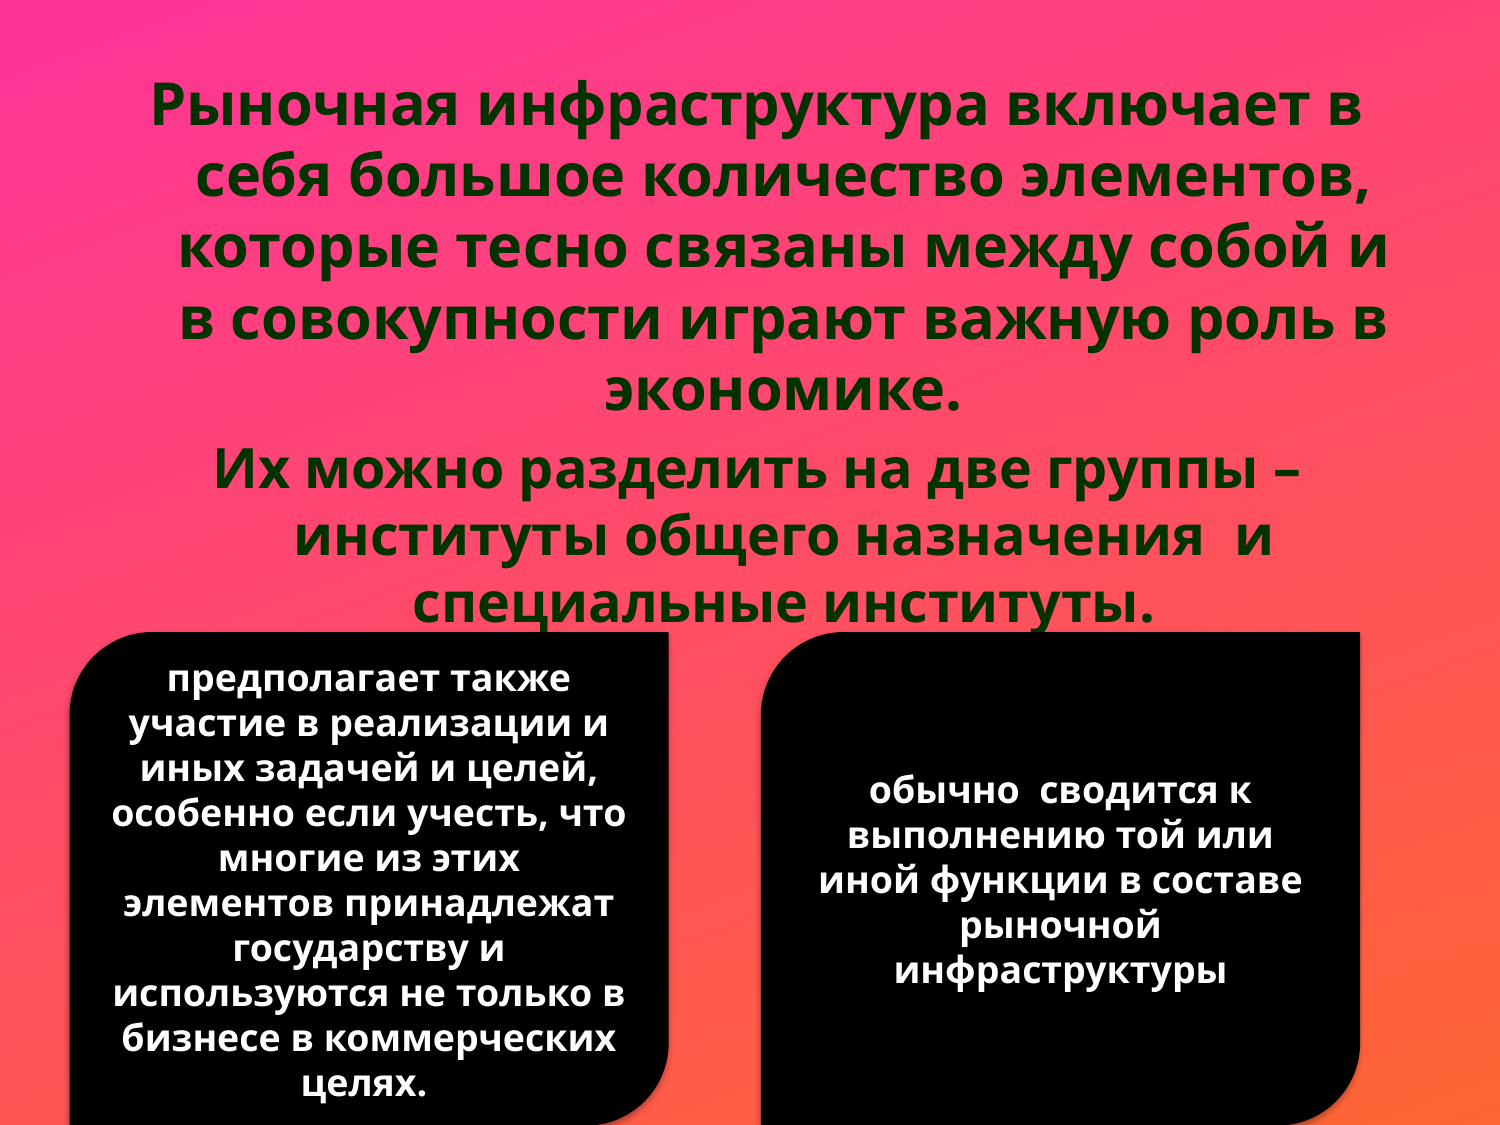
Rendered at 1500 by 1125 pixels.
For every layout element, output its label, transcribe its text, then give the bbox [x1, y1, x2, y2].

text_box предполагает также участие в реализации и иных задачей и целей, особенно если учесть, что многие из этих элементов принадлежат государству и используются не только в бизнесе в коммерческих целях. [69, 632, 669, 1125]
text_box обычно сводится к выполнению той или иной функции в составе рыночной инфраструктуры [760, 632, 1361, 1125]
list Рыночная инфраструктура включает в себя большое количество элементов, которые тесно связаны между собой и в совокупности играют важную роль в экономике. Их можно разделить на две группы –институты общего назначения и специальные институты. [82, 58, 1432, 646]
